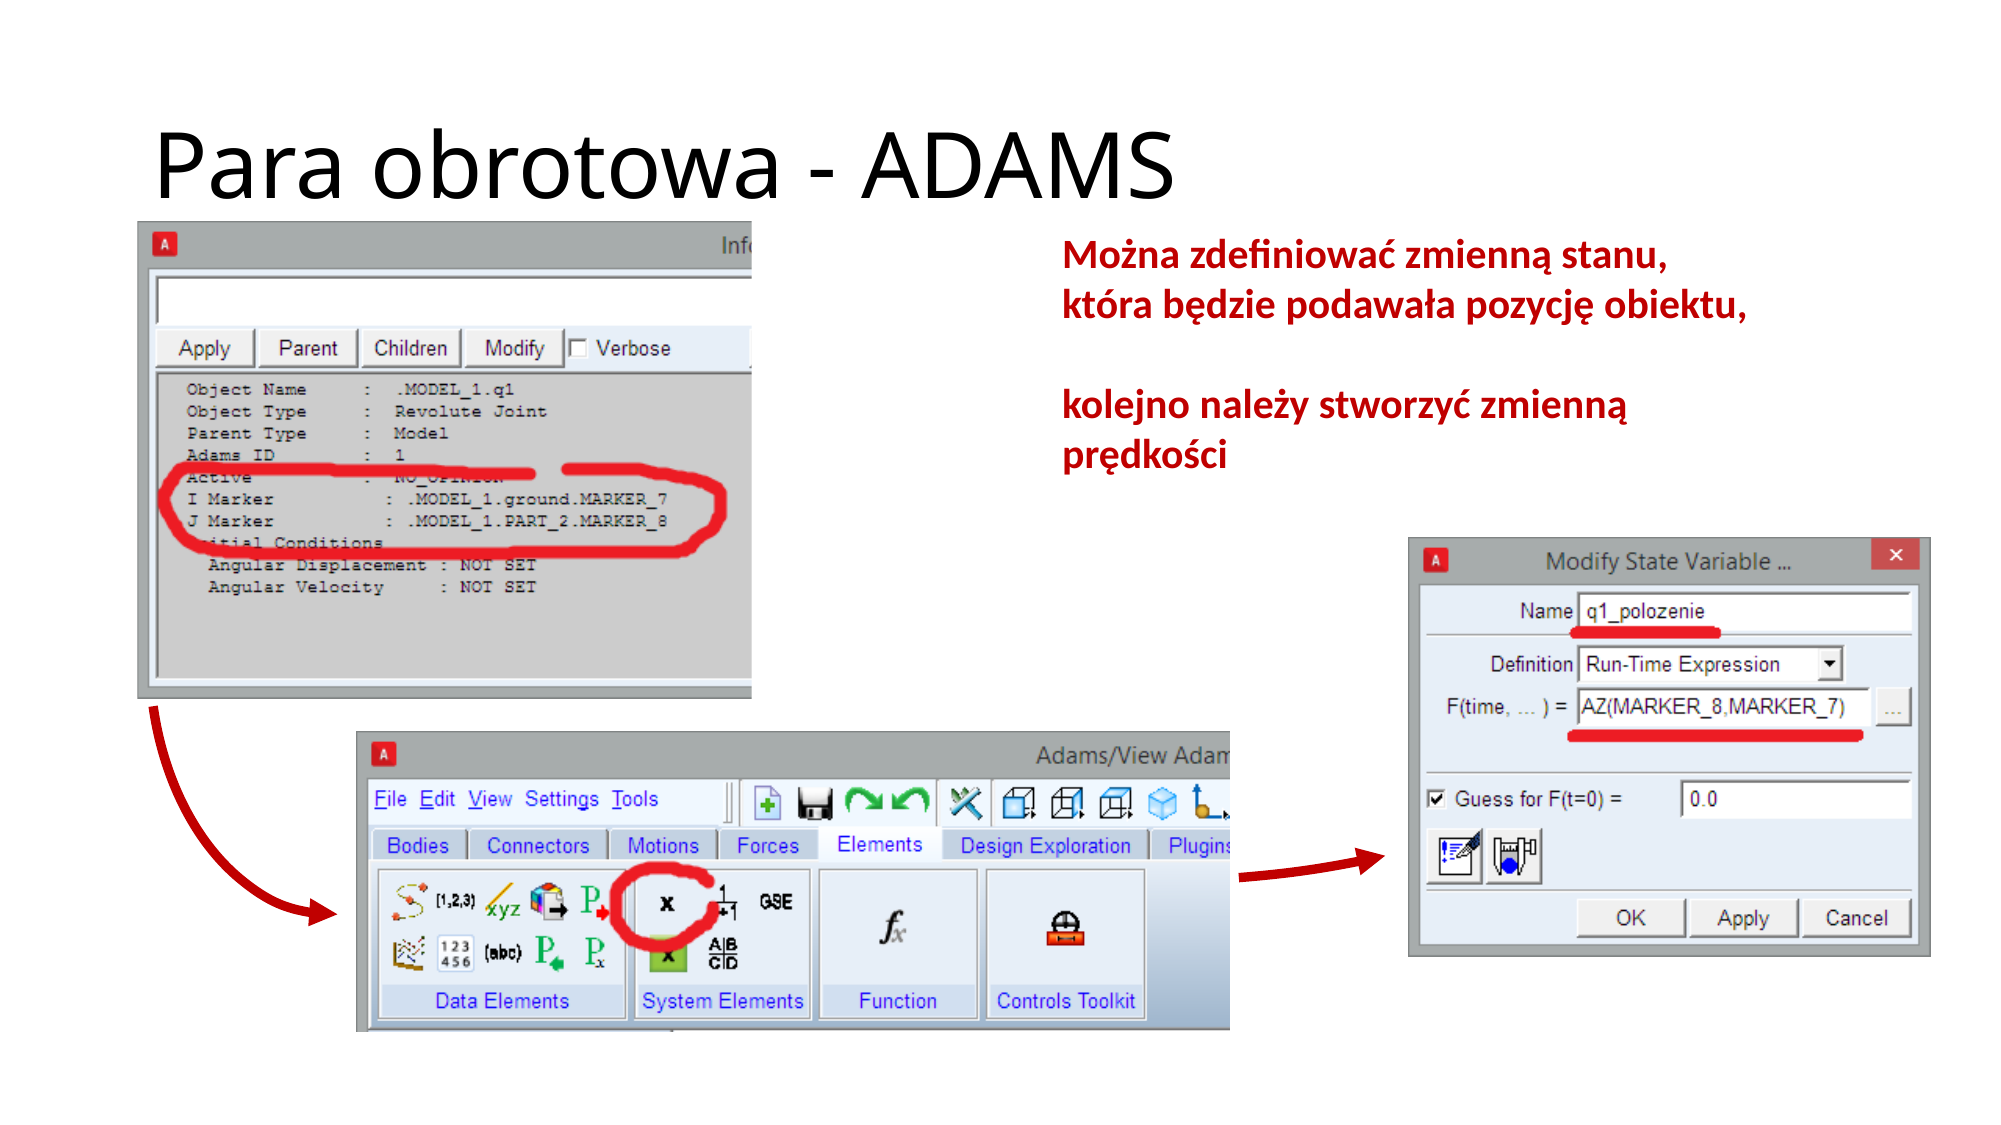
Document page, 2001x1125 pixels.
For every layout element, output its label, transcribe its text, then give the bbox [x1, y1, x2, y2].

text_box [1145, 594, 1386, 880]
text_box [151, 699, 338, 921]
picture [356, 731, 1230, 1032]
picture [137, 221, 752, 699]
picture [1408, 537, 1931, 957]
text_box Można zdefiniować zmienną stanu, która będzie podawała pozycję obiektu, kolejno należy stworzyć zmienną prędkości [1047, 219, 1780, 485]
title Para obrotowa - ADAMS [137, 59, 1863, 278]
